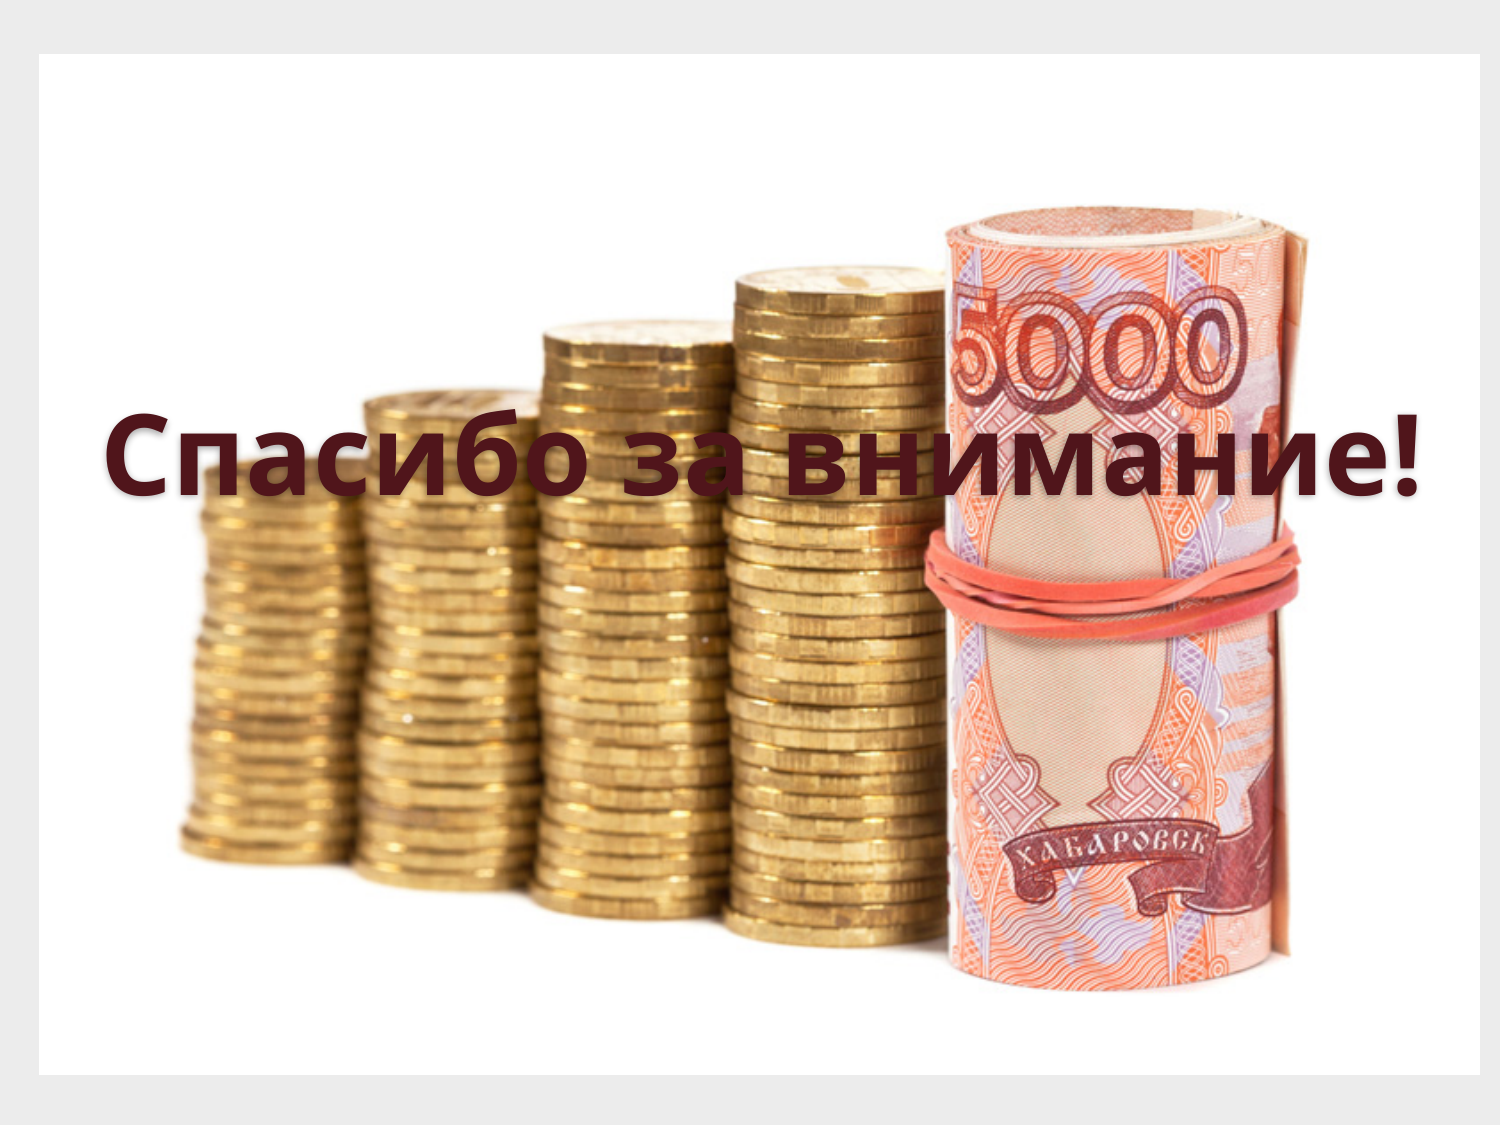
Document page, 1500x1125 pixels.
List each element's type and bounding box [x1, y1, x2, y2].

picture [39, 54, 1481, 1076]
